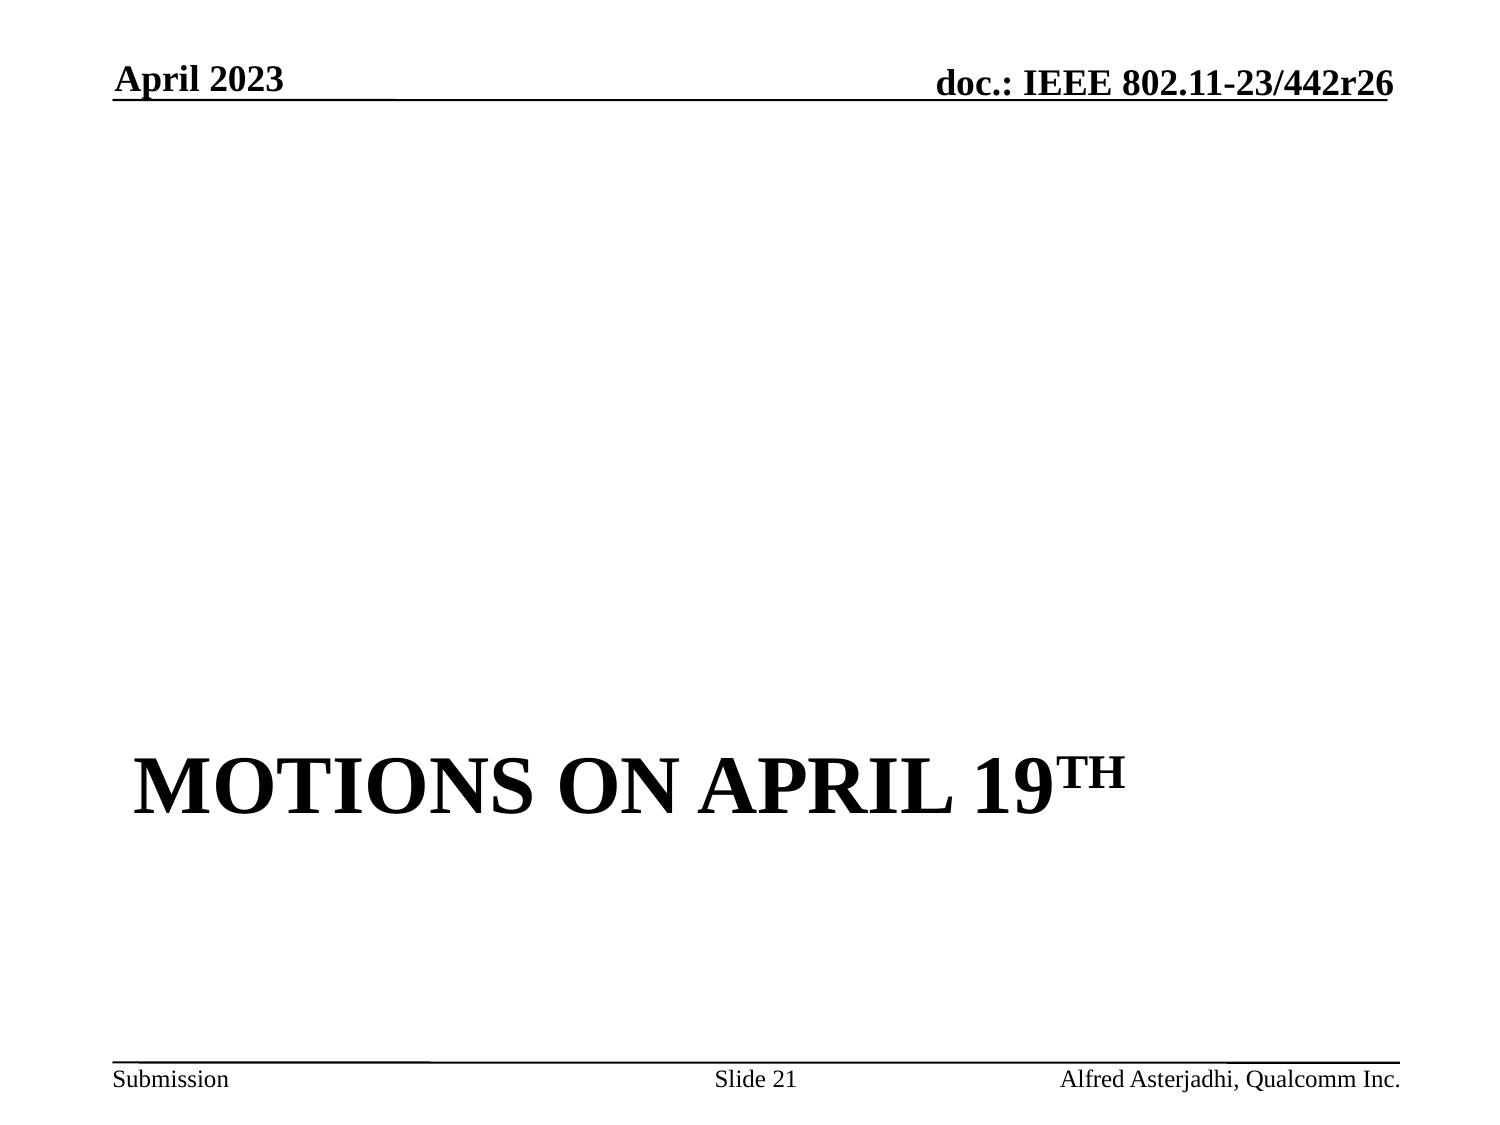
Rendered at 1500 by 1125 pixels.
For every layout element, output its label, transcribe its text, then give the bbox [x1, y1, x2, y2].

footer Alfred Asterjadhi, Qualcomm Inc. [878, 1061, 1402, 1093]
slide_number Slide 21 [712, 1061, 800, 1123]
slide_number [114, 54, 423, 100]
title Motions on April 19th [118, 722, 1394, 947]
